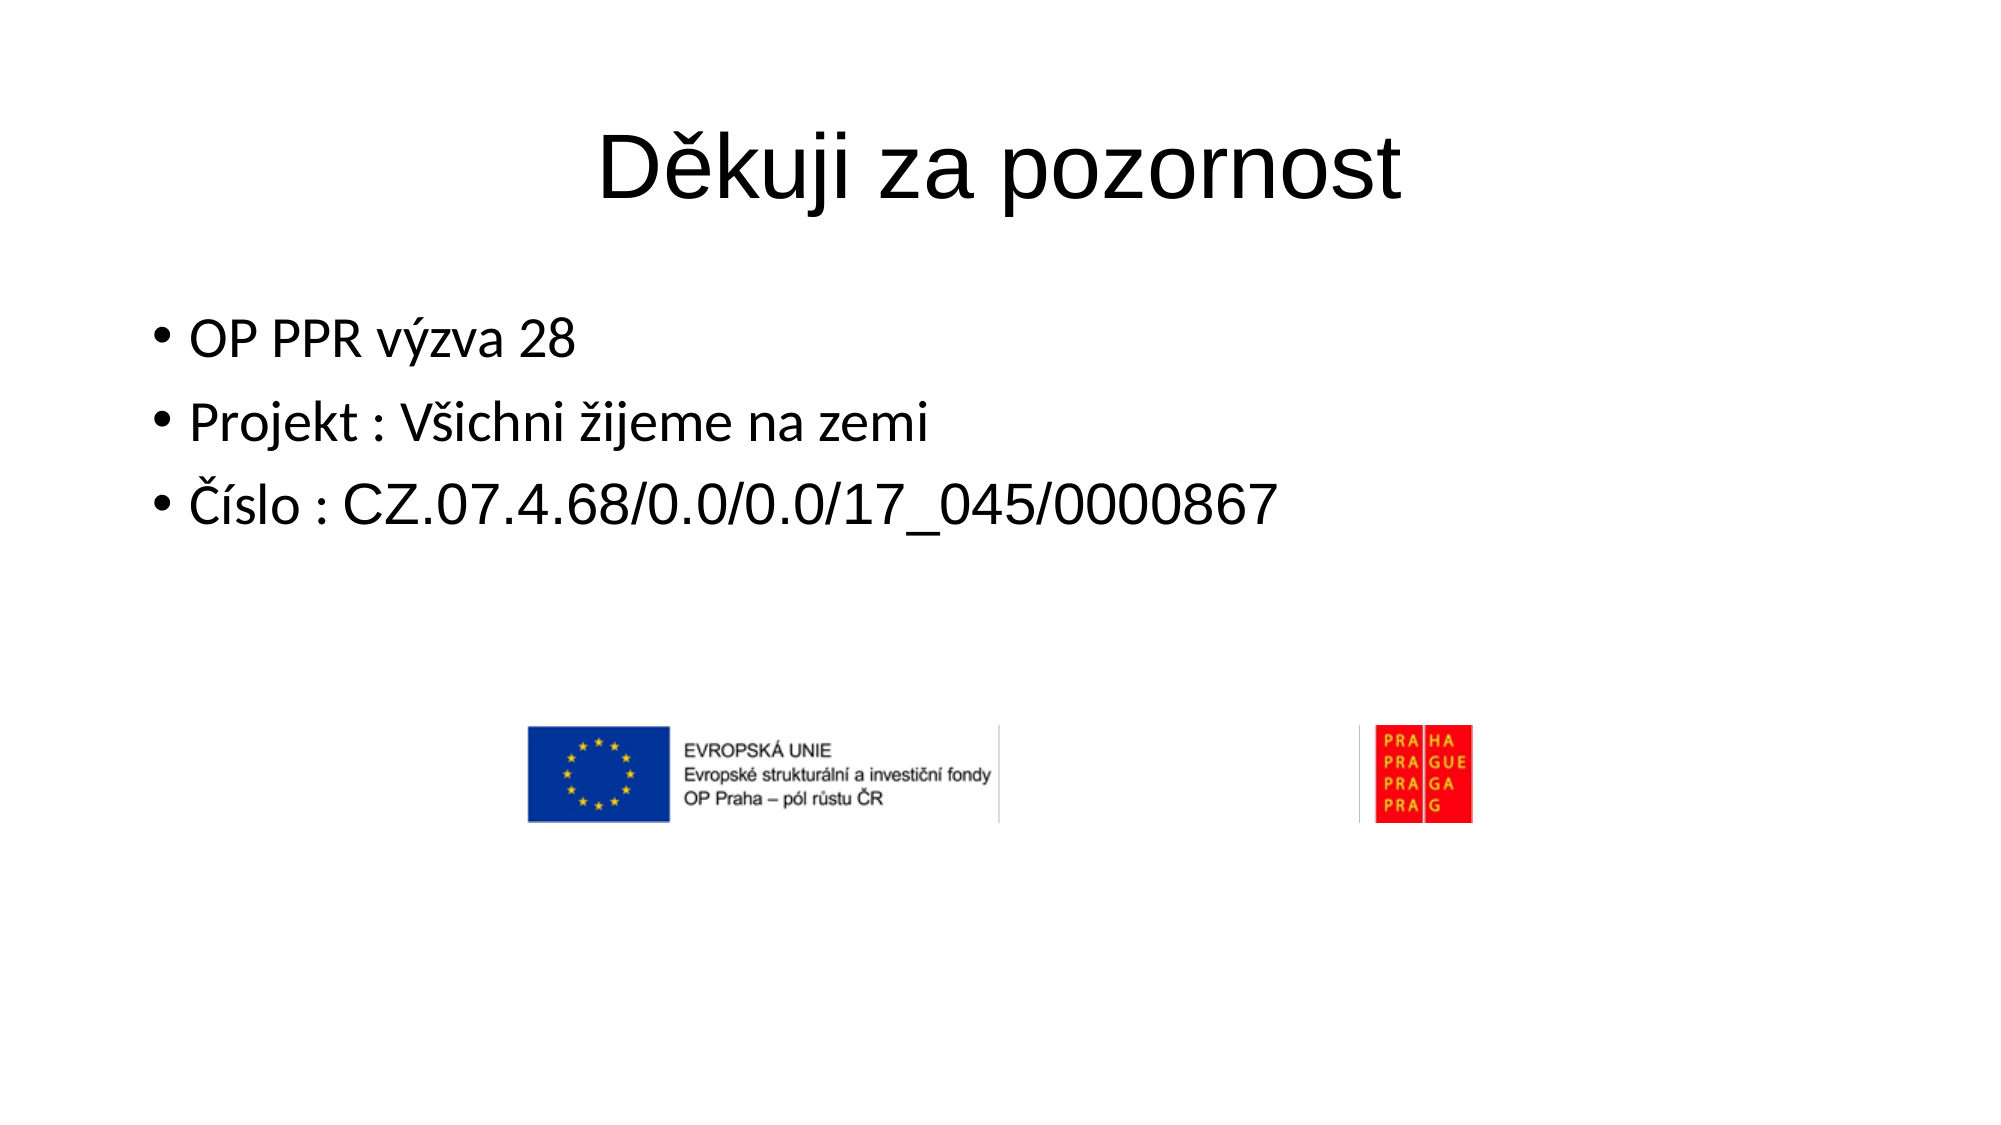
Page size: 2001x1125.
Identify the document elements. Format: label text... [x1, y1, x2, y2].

title Děkuji za pozornost [137, 59, 1863, 278]
list OP PPR výzva 28 Projekt : Všichni žijeme na zemi Číslo : CZ.07.4.68/0.0/0.0/17_045/0000867 [137, 299, 1863, 1014]
picture [527, 725, 1473, 823]
